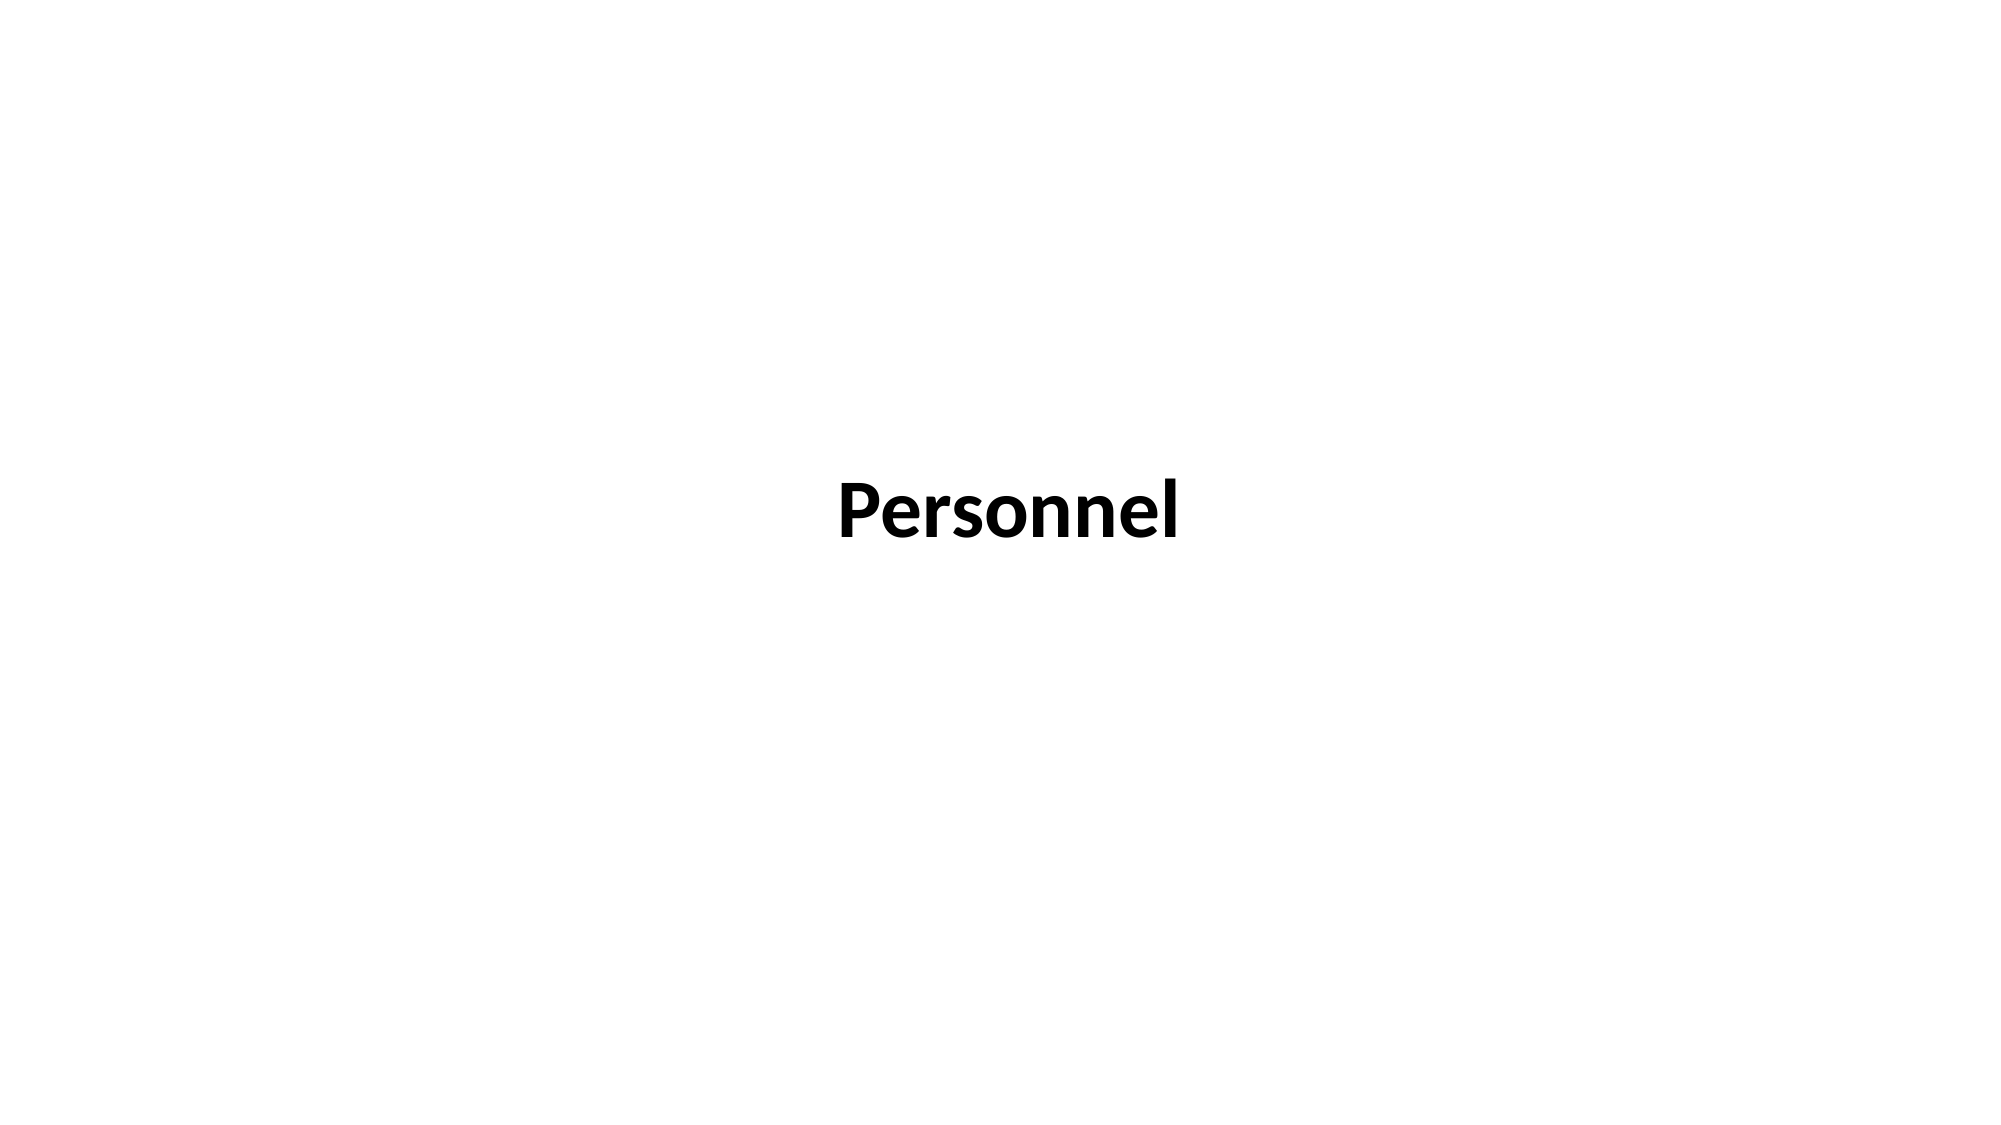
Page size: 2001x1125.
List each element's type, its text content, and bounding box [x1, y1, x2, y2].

text_box Personnel [822, 446, 1197, 562]
